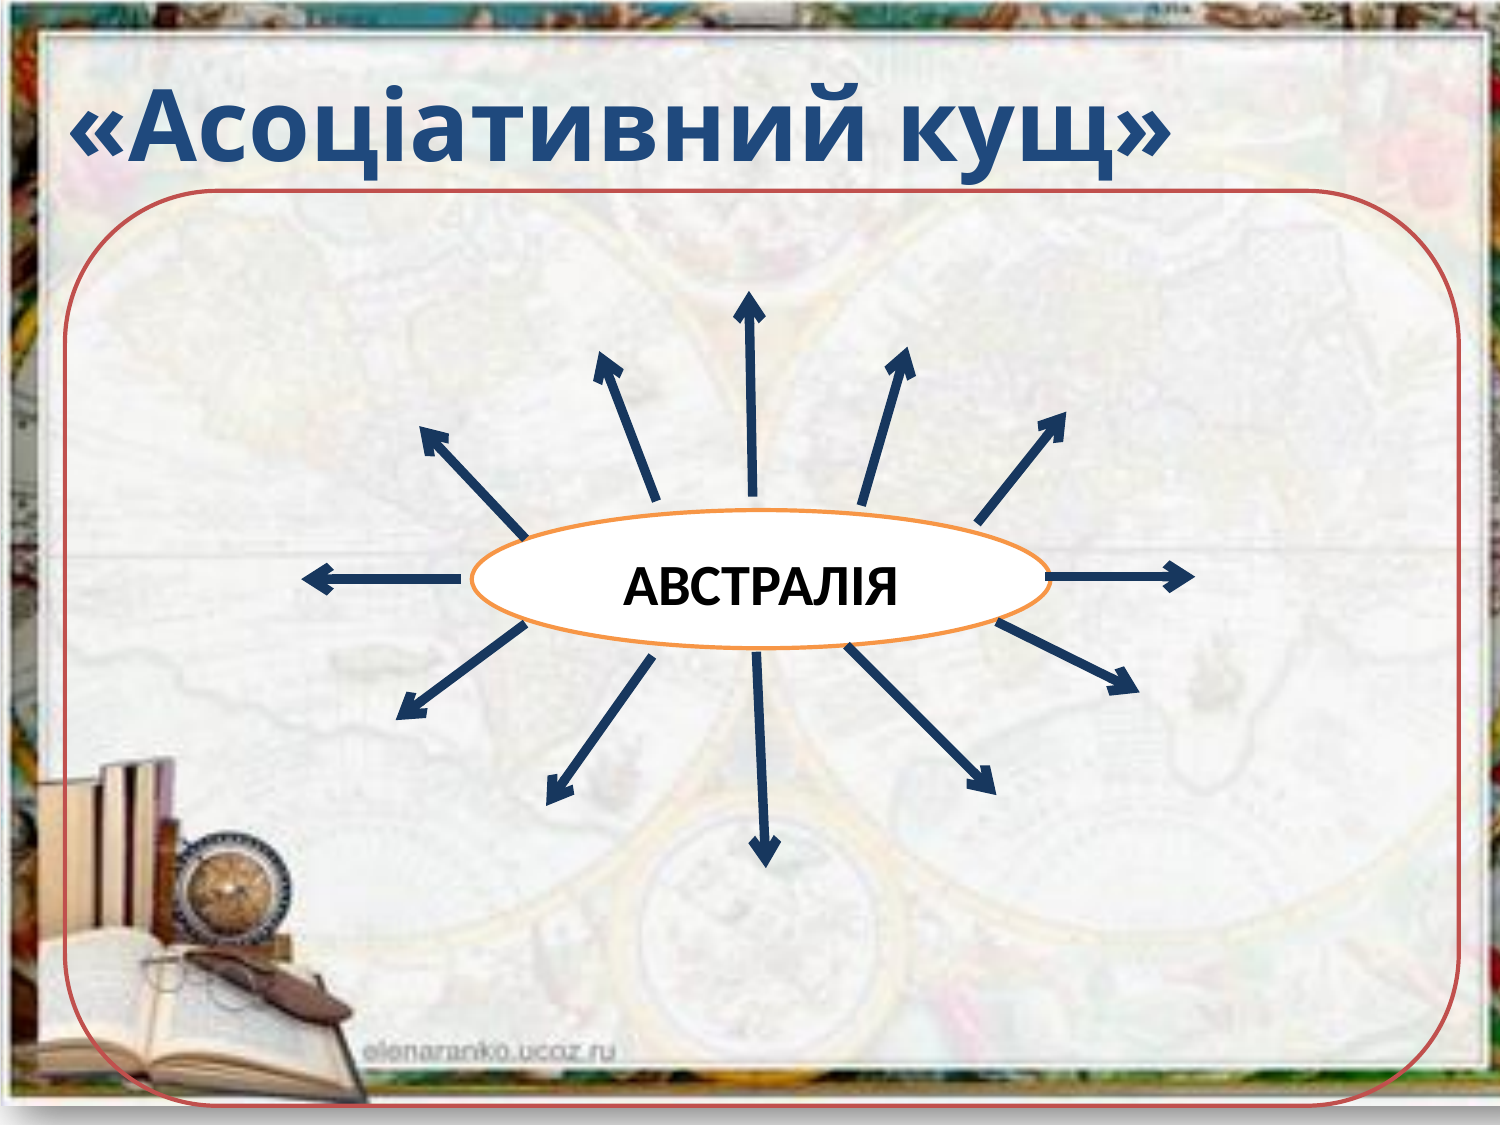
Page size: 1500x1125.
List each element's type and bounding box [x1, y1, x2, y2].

text_box [976, 411, 1067, 524]
picture [0, 0, 1500, 1107]
text_box [860, 346, 908, 506]
text_box [598, 350, 657, 502]
text_box [545, 655, 653, 807]
text_box [846, 644, 997, 796]
text_box [418, 425, 526, 540]
text_box [996, 621, 1140, 693]
text_box [755, 651, 767, 869]
text_box [395, 623, 526, 721]
text_box [748, 290, 753, 497]
